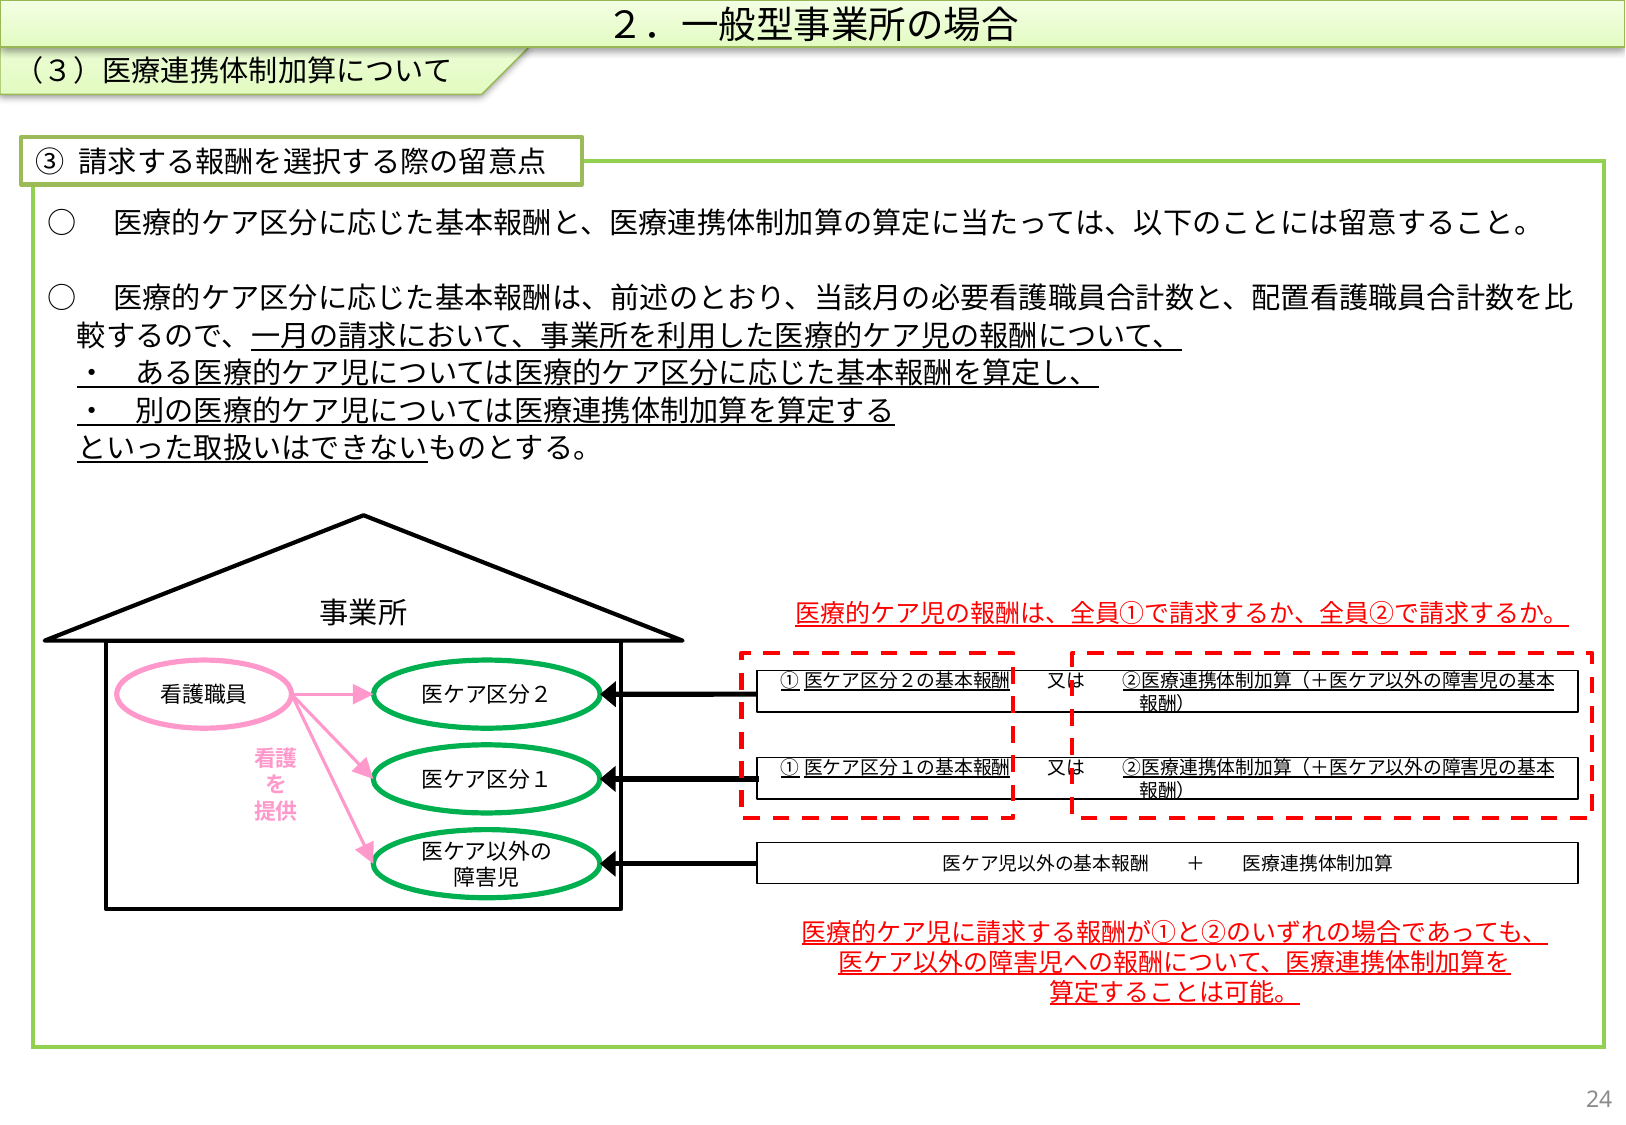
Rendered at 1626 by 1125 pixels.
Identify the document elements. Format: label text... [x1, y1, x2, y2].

text_box 医療的ケア児の報酬は、全員①で請求するか、全員②で請求するか。 [771, 583, 1594, 642]
text_box ①医ケア区分１の基本報酬 又は ②医療連携体制加算（＋医ケア以外の障害児の基本報酬） [1014, 755, 1072, 801]
text_box [1070, 651, 1594, 820]
text_box ２．一般型事業所の場合 [0, 0, 1625, 48]
text_box 医ケア児以外の基本報酬 ＋ 医療連携体制加算 [755, 840, 1580, 886]
text_box ○ 医療的ケア区分に応じた基本報酬と、医療連携体制加算の算定に当たっては、以下のことには留意すること。 ○ 医療的ケア区分に応じた基本報酬は、前述のとおり、当該月の必要看護職員合計数と、配置看護職員合計数を比較するので、一月の請求において、事業所を利用した医療的ケア児の報酬について、 ・ ある医療的ケア児については医療的ケア区分に応じた基本報酬を算定し、 ・ 別の医療的ケア児については医療連携体制加算を算定する といった取扱いはできないものとする。 [32, 160, 1604, 1047]
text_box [44, 514, 683, 910]
text_box 医療的ケア児に請求する報酬が①と②のいずれの場合であっても、 医ケア以外の障害児への報酬について、医療連携体制加算を 算定することは可能。 [763, 912, 1587, 1010]
text_box （３）医療連携体制加算について [0, 56, 520, 96]
slide_number 23 [1248, 1070, 1625, 1125]
text_box [739, 651, 1015, 820]
text_box ③ 請求する報酬を選択する際の留意点 [19, 135, 584, 187]
table_cell [41, 517, 690, 915]
text_box ①医ケア区分２の基本報酬 又は ②医療連携体制加算（＋医ケア以外の障害児の基本報酬） [1014, 669, 1072, 714]
